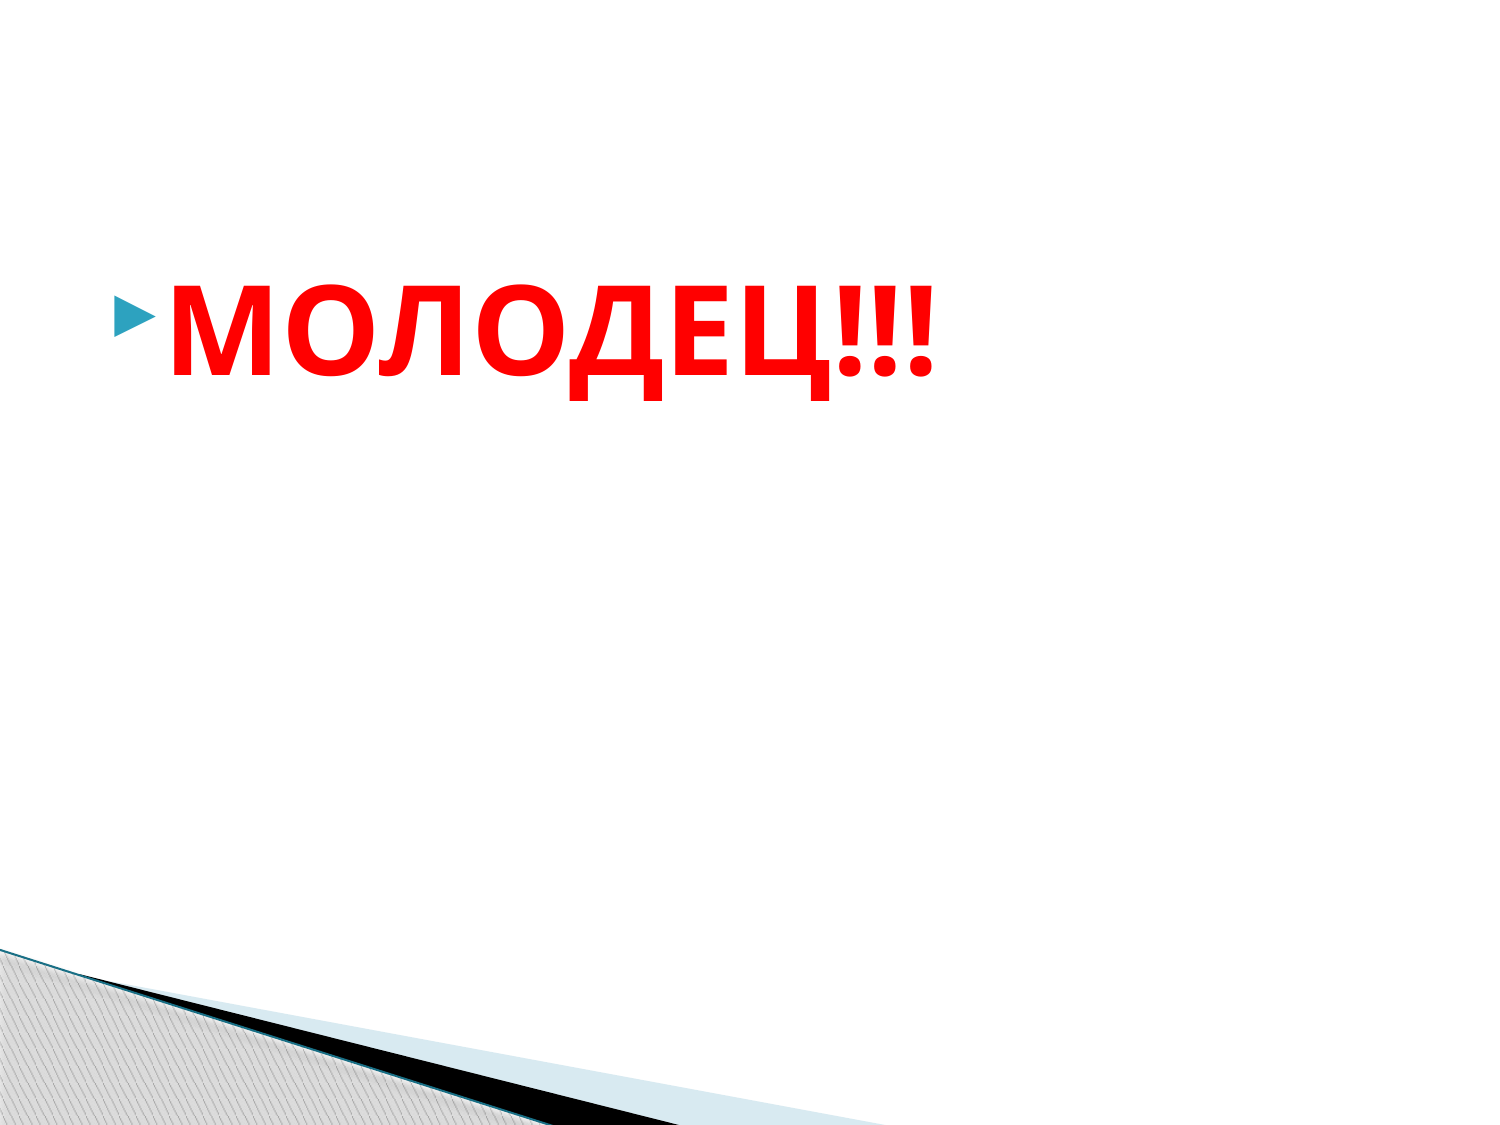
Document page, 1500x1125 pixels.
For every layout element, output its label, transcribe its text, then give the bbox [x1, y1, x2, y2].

list МОЛОДЕЦ!!! [75, 243, 1425, 986]
